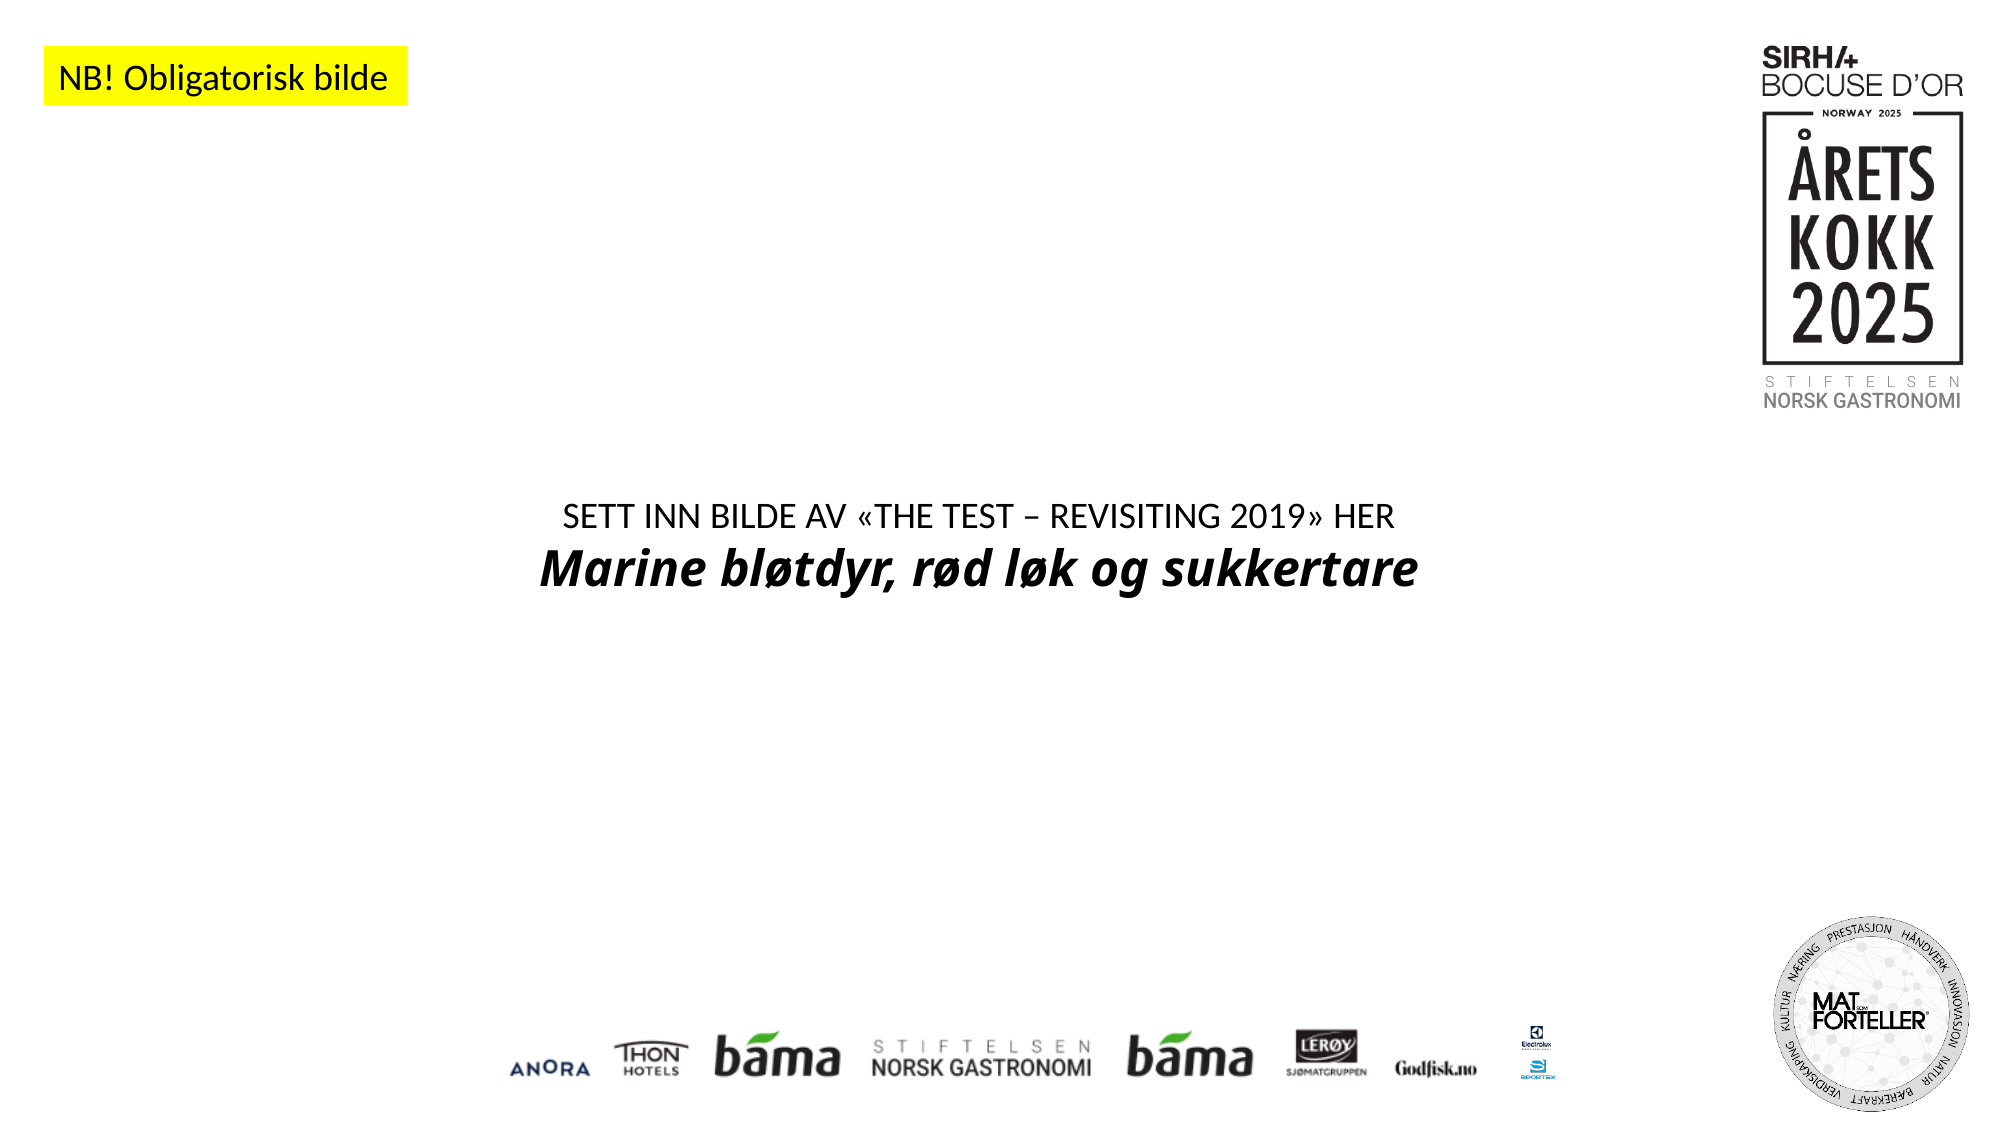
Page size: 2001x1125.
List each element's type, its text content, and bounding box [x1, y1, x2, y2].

text_box SETT INN BILDE AV «THE TEST – REVISITING 2019» HER Marine bløtdyr, rød løk og sukkertare [183, 483, 1775, 604]
text_box NB! Obligatorisk bilde [43, 45, 408, 106]
picture [1759, 897, 1983, 1125]
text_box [468, 1001, 1557, 1108]
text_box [1745, 35, 1979, 422]
